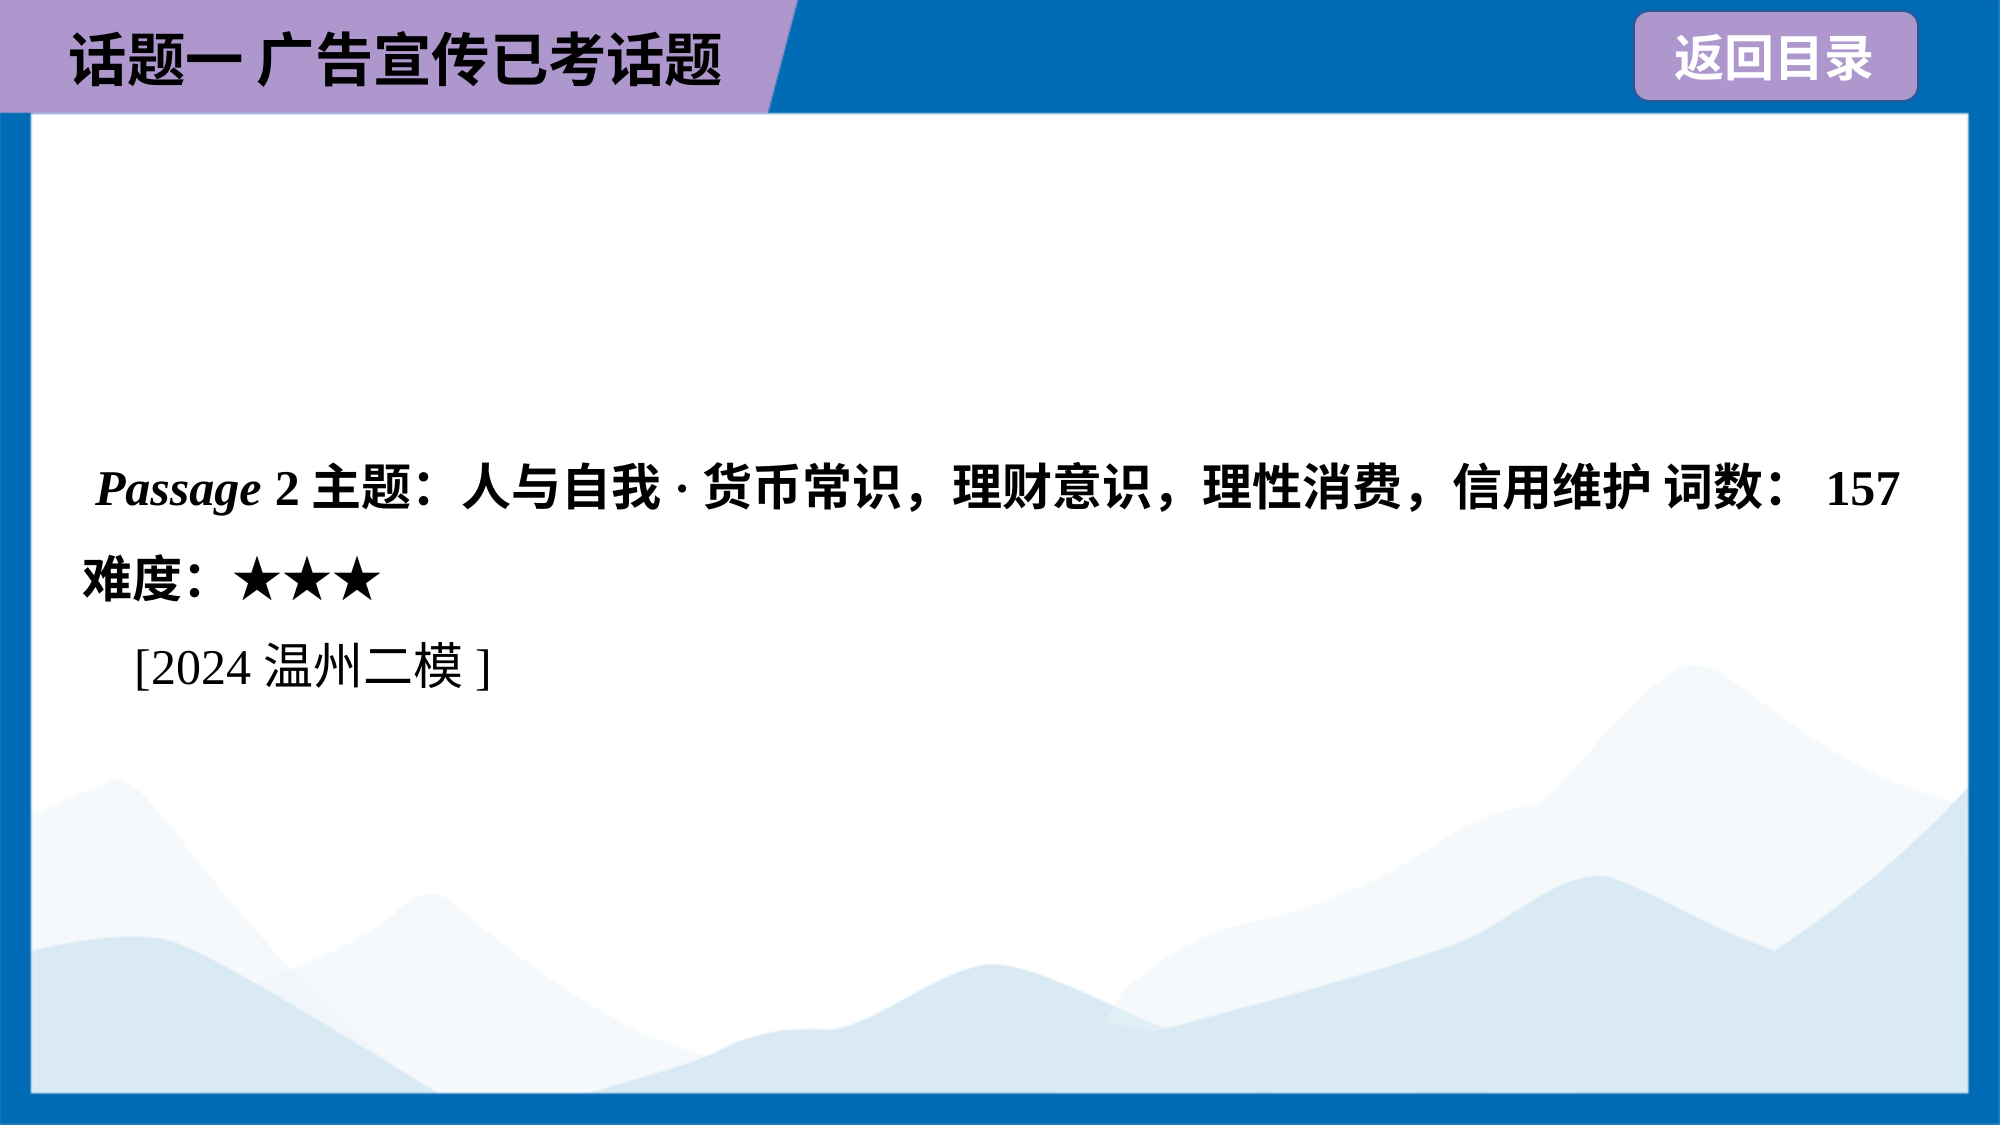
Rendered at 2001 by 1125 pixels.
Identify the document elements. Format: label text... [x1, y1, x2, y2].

picture [0, 0, 2000, 1125]
text_box Passage 2主题：人与自我·货币常识，理财意识，理性消费，信用维护 词数：157 难度：★★★ [2024温州二模] [82, 423, 1917, 777]
